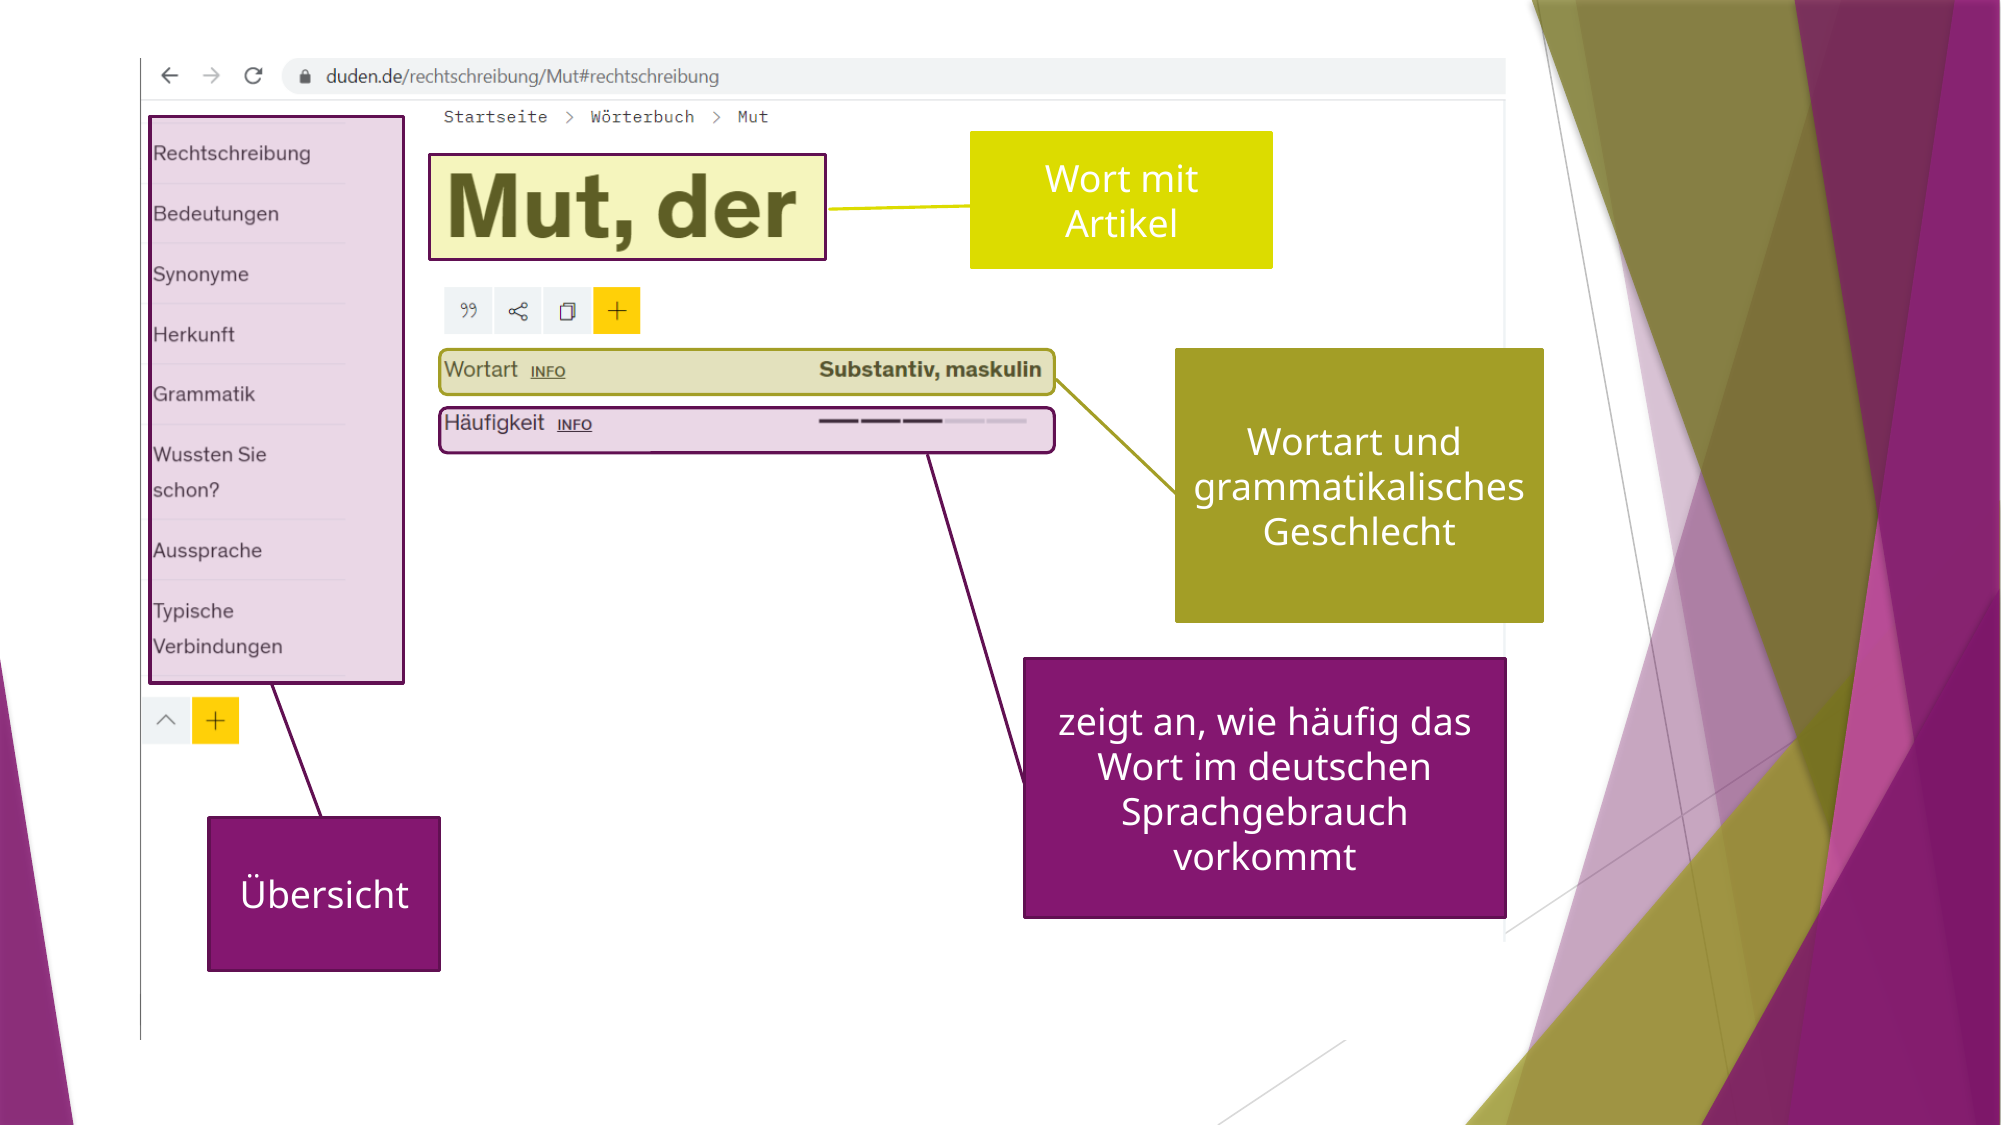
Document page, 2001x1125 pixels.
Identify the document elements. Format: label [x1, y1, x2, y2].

picture [139, 57, 1507, 1041]
text_box [429, 131, 1273, 269]
text_box [149, 115, 441, 971]
text_box [439, 348, 1543, 623]
text_box [439, 407, 1507, 918]
